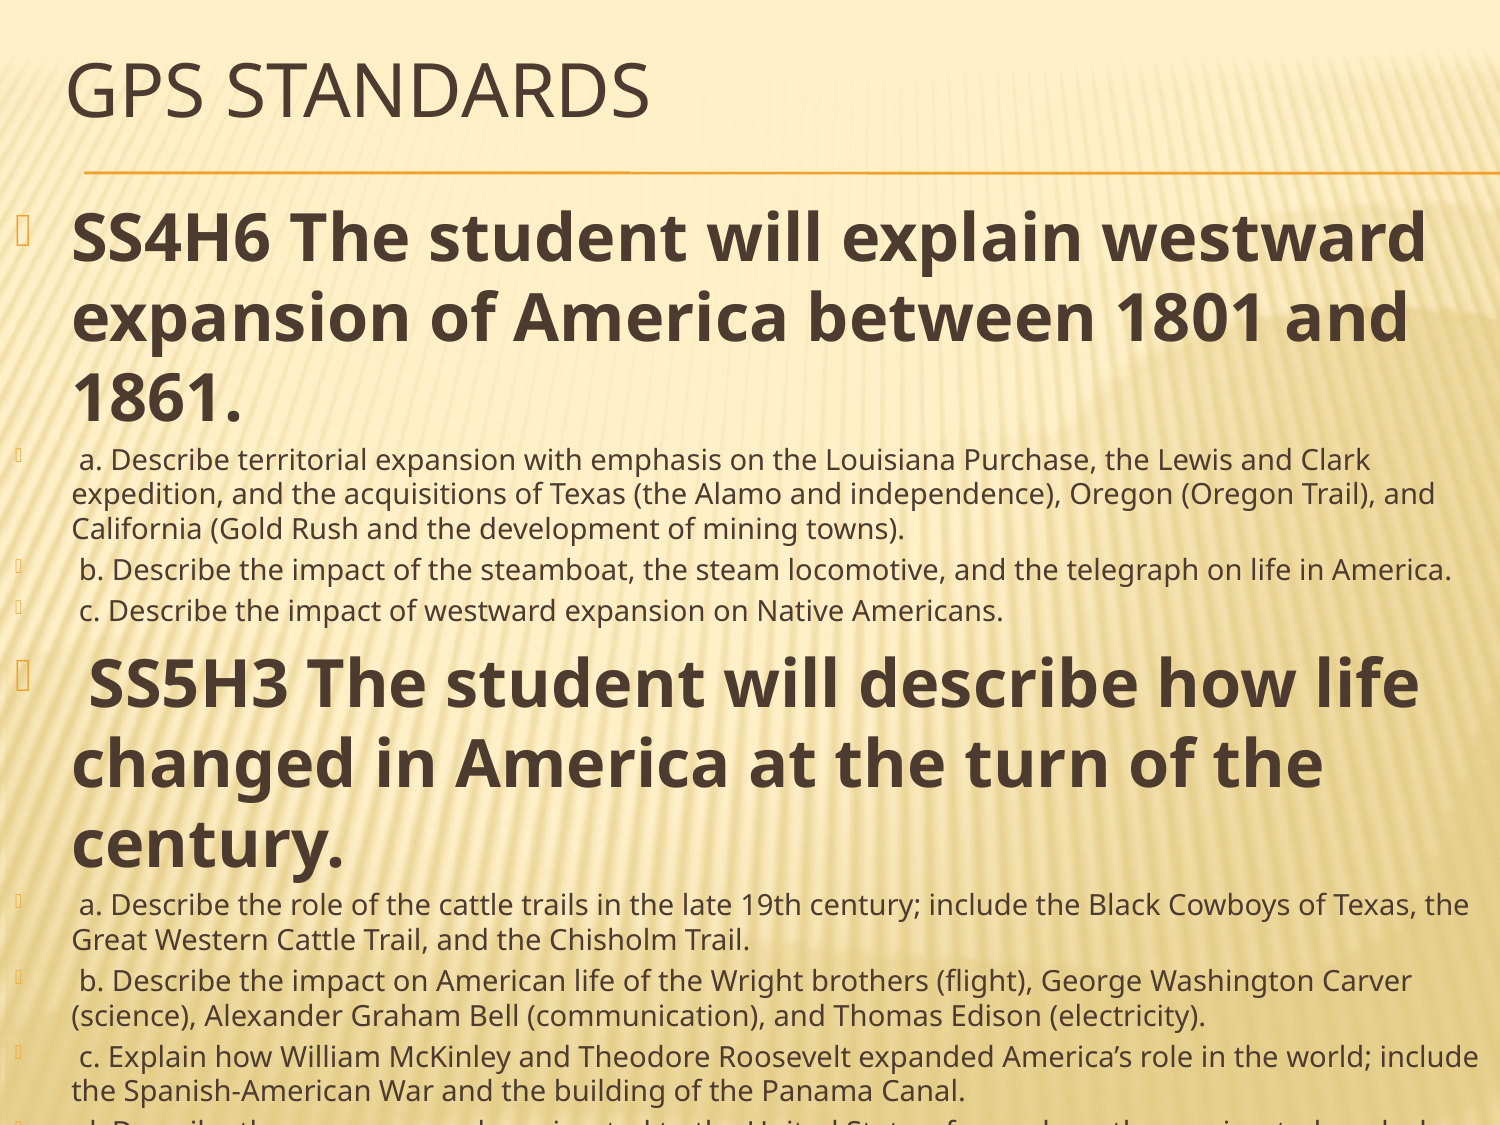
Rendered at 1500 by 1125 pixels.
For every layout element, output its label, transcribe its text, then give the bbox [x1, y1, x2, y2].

list SS4H6 The student will explain westward expansion of America between 1801 and 1861. a. Describe territorial expansion with emphasis on the Louisiana Purchase, the Lewis and Clark expedition, and the acquisitions of Texas (the Alamo and independence), Oregon (Oregon Trail), and California (Gold Rush and the development of mining towns). b. Describe the impact of the steamboat, the steam locomotive, and the telegraph on life in America. c. Describe the impact of westward expansion on Native Americans. SS5H3 The student will describe how life changed in America at the turn of the century. a. Describe the role of the cattle trails in the late 19th century; include the Black Cowboys of Texas, the Great Western Cattle Trail, and the Chisholm Trail. b. Describe the impact on American life of the Wright brothers (flight), George Washington Carver (science), Alexander Graham Bell (communication), and Thomas Edison (electricity). c. Explain how William McKinley and Theodore Roosevelt expanded America’s role in the world; include the Spanish-American War and the building of the Panama Canal. d. Describe the reasons people emigrated to the United States, from where they emigrated, and where they settled. e. Describe the impact of westward expansion on Native Americans; include the Battle of the Little Bighorn and the relocation of Native Americans to reservations. [0, 187, 1500, 1101]
title GPS Standards [50, 24, 1475, 150]
